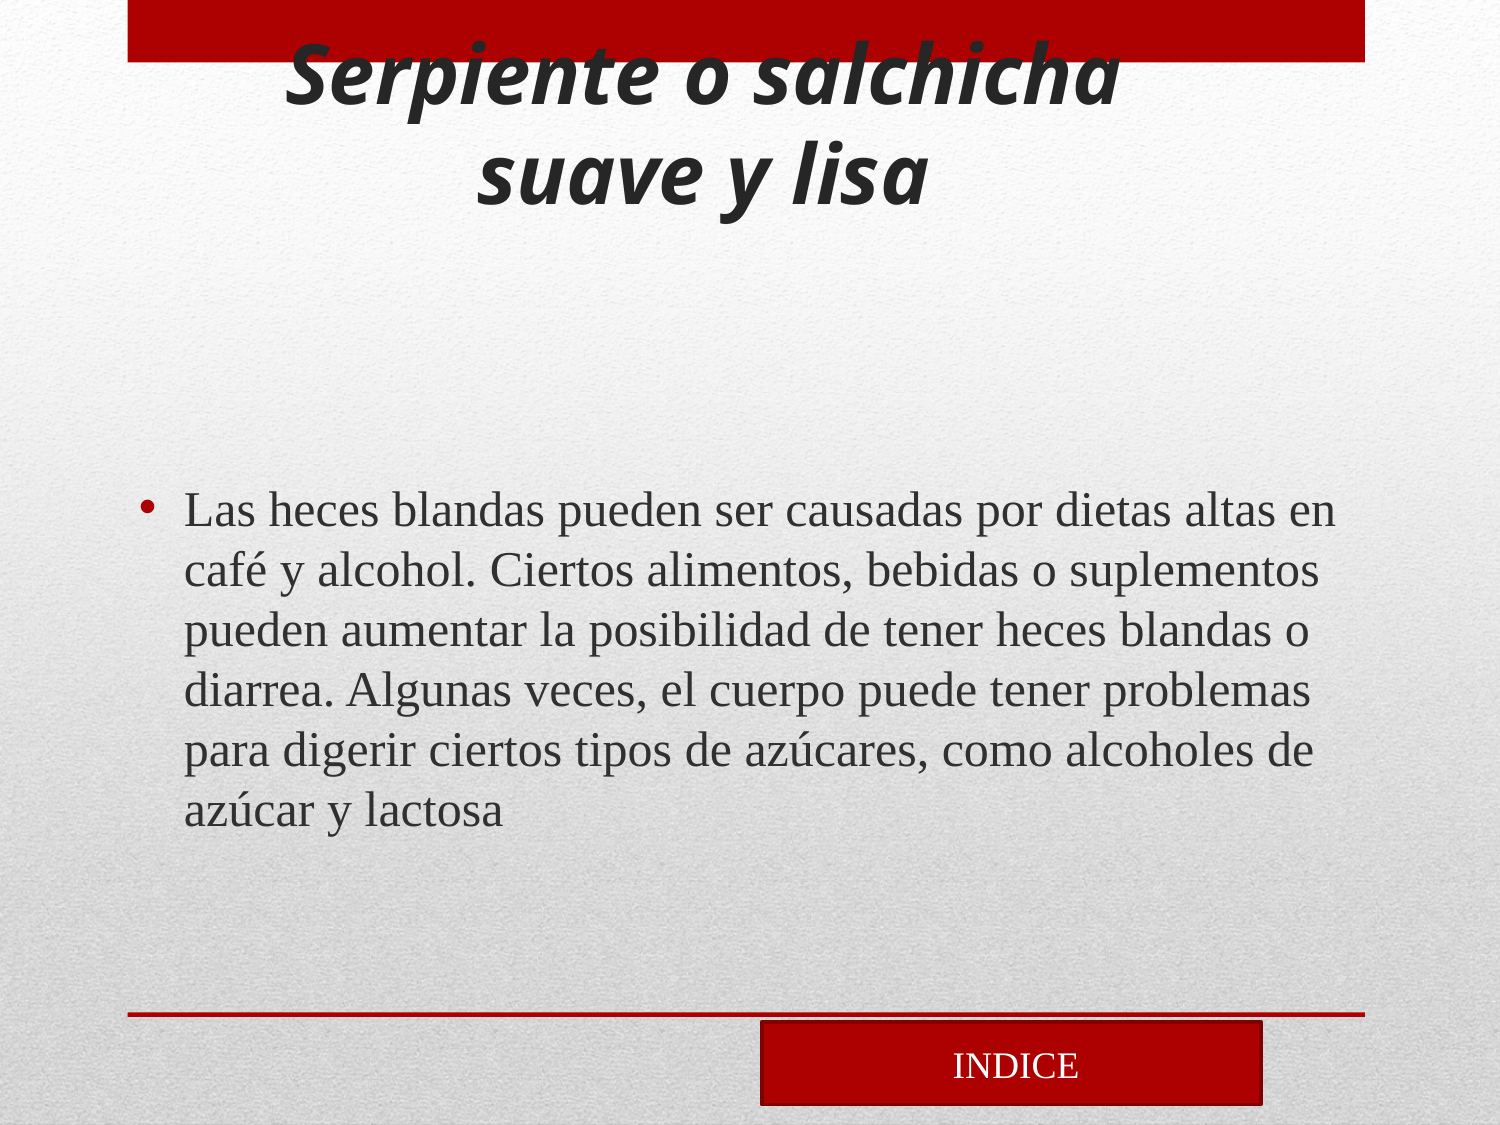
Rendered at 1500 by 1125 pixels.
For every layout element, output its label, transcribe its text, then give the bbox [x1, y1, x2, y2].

text_box INDICE [760, 1020, 1263, 1106]
title Serpiente o salchicha suave y lisa [147, 66, 1261, 329]
list Las heces blandas pueden ser causadas por dietas altas en café y alcohol. Ciertos alimentos, bebidas o suplementos pueden aumentar la posibilidad de tener heces blandas o diarrea. Algunas veces, el cuerpo puede tener problemas para digerir ciertos tipos de azúcares, como alcoholes de azúcar y lactosa [123, 338, 1362, 976]
